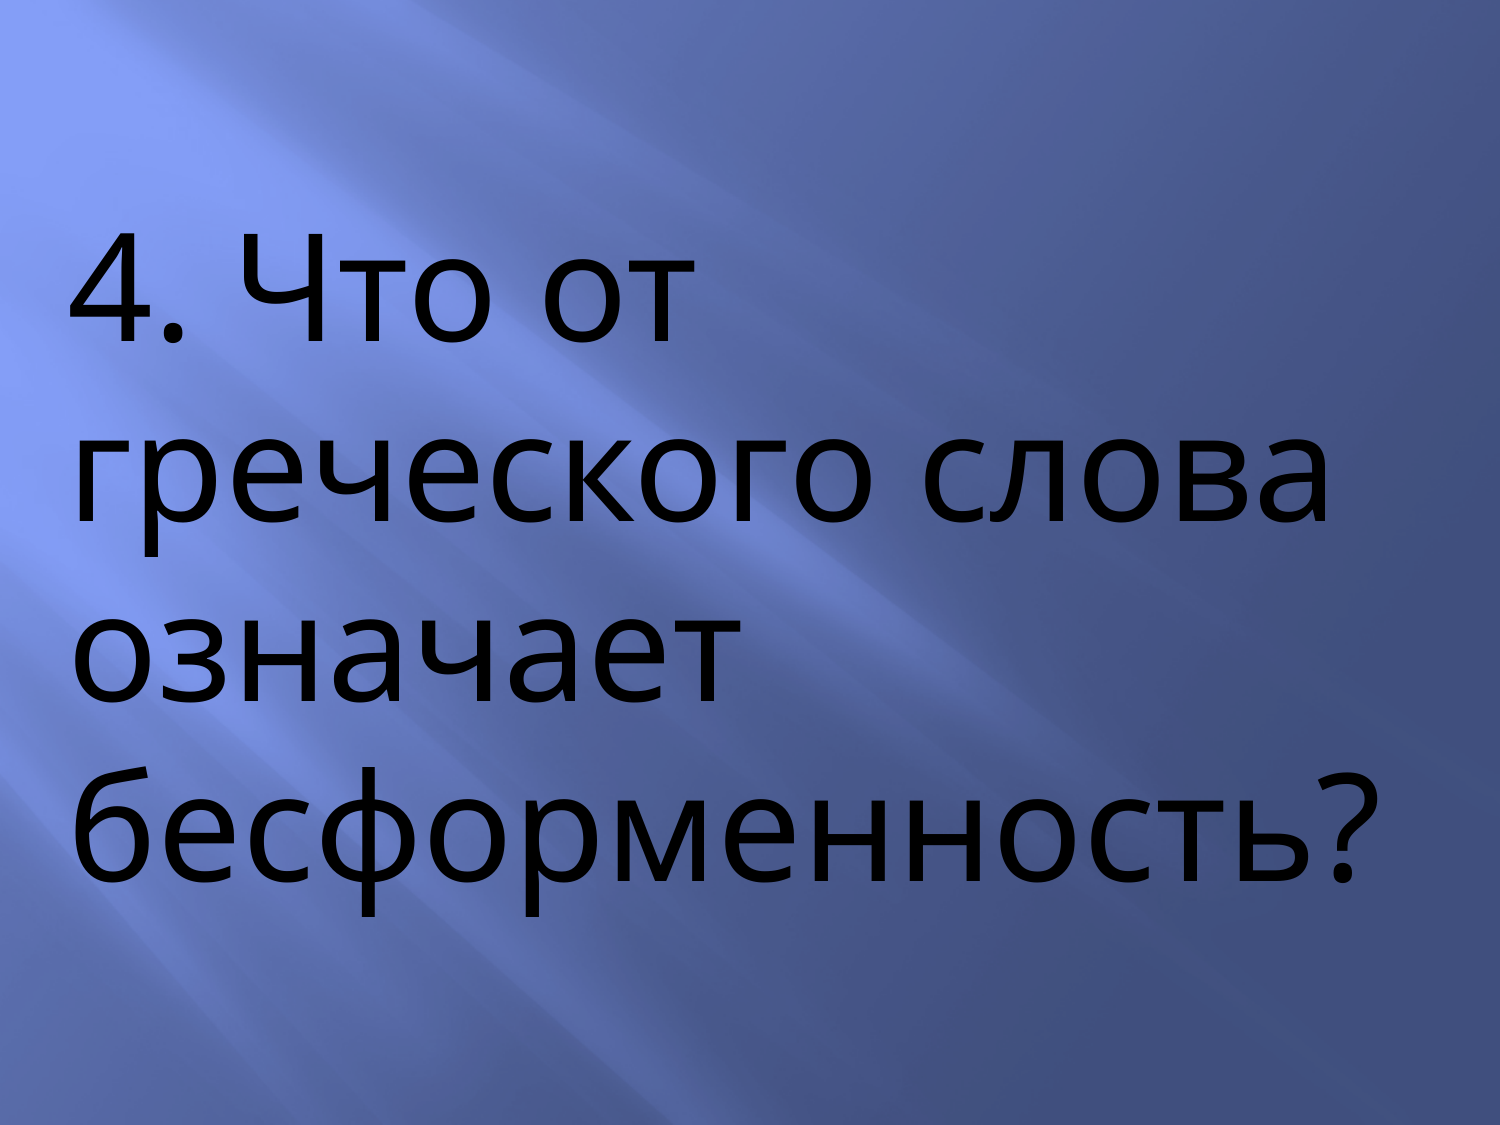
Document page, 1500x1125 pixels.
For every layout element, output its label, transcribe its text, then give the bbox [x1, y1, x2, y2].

text_box 4. Что от греческого слова означает бесформенность? [53, 184, 1424, 920]
